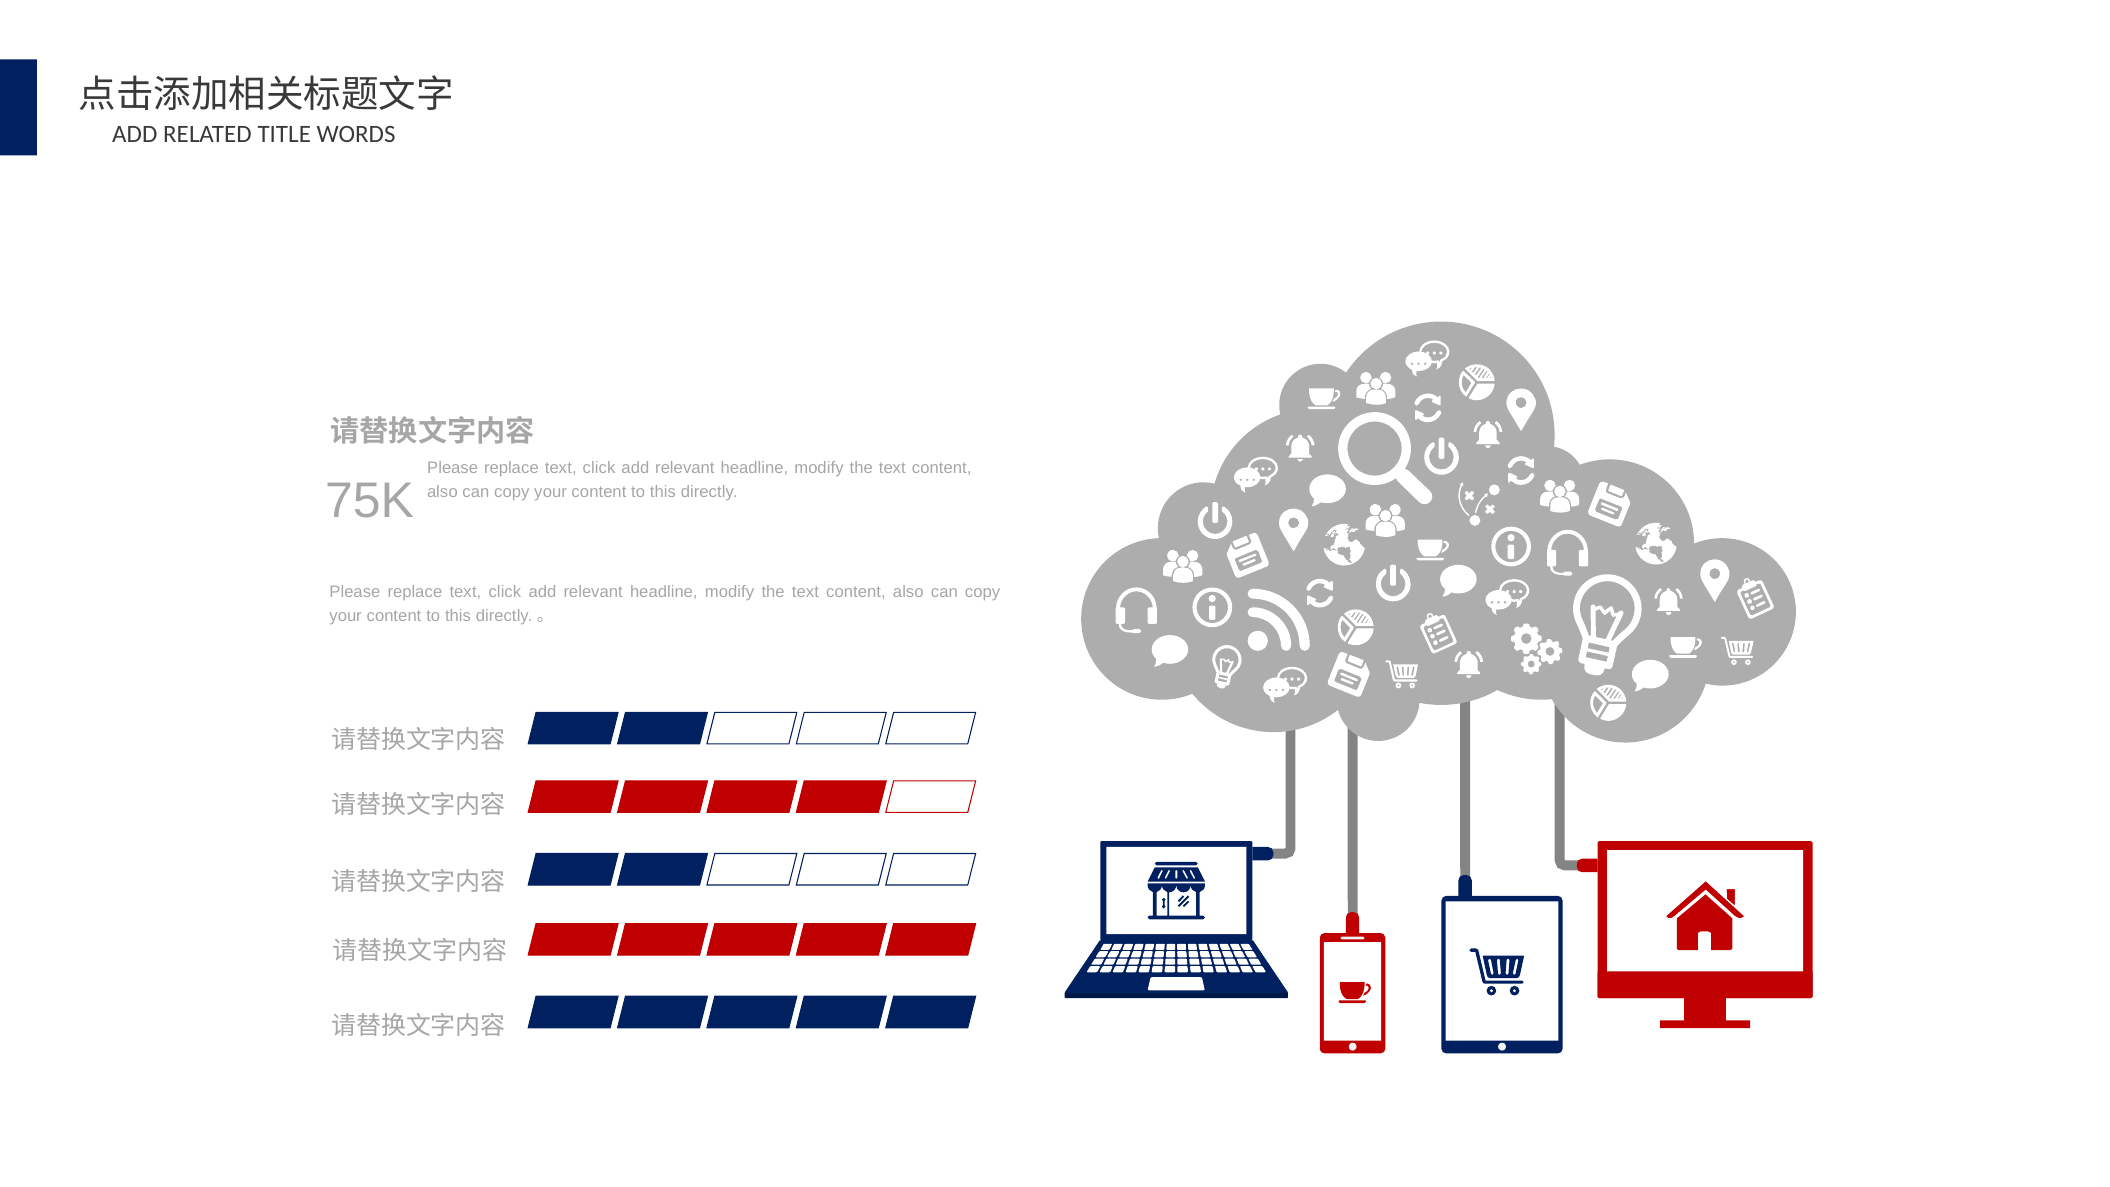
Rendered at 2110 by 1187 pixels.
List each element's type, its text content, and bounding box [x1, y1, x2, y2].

text_box 75K [310, 448, 429, 535]
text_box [528, 853, 976, 885]
text_box Please replace text, click add relevant headline, modify the text content, also can copy your content to this directly.。 [314, 569, 1017, 633]
text_box 请替换文字内容 [315, 851, 529, 903]
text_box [528, 712, 976, 744]
text_box Please replace text, click add relevant headline, modify the text content, also can copy your content to this directly. [412, 445, 988, 509]
text_box 点击添加相关标题文字 [62, 61, 470, 123]
text_box 请替换文字内容 [315, 709, 529, 761]
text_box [528, 996, 976, 1028]
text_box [528, 923, 976, 956]
text_box 请替换文字内容 [315, 774, 529, 827]
text_box 请替换文字内容 [315, 398, 564, 448]
text_box ADD RELATED TITLE WORDS [96, 109, 413, 156]
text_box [528, 780, 976, 813]
text_box 请替换文字内容 [317, 920, 531, 973]
text_box 请替换文字内容 [315, 995, 529, 1048]
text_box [1064, 321, 1813, 1054]
